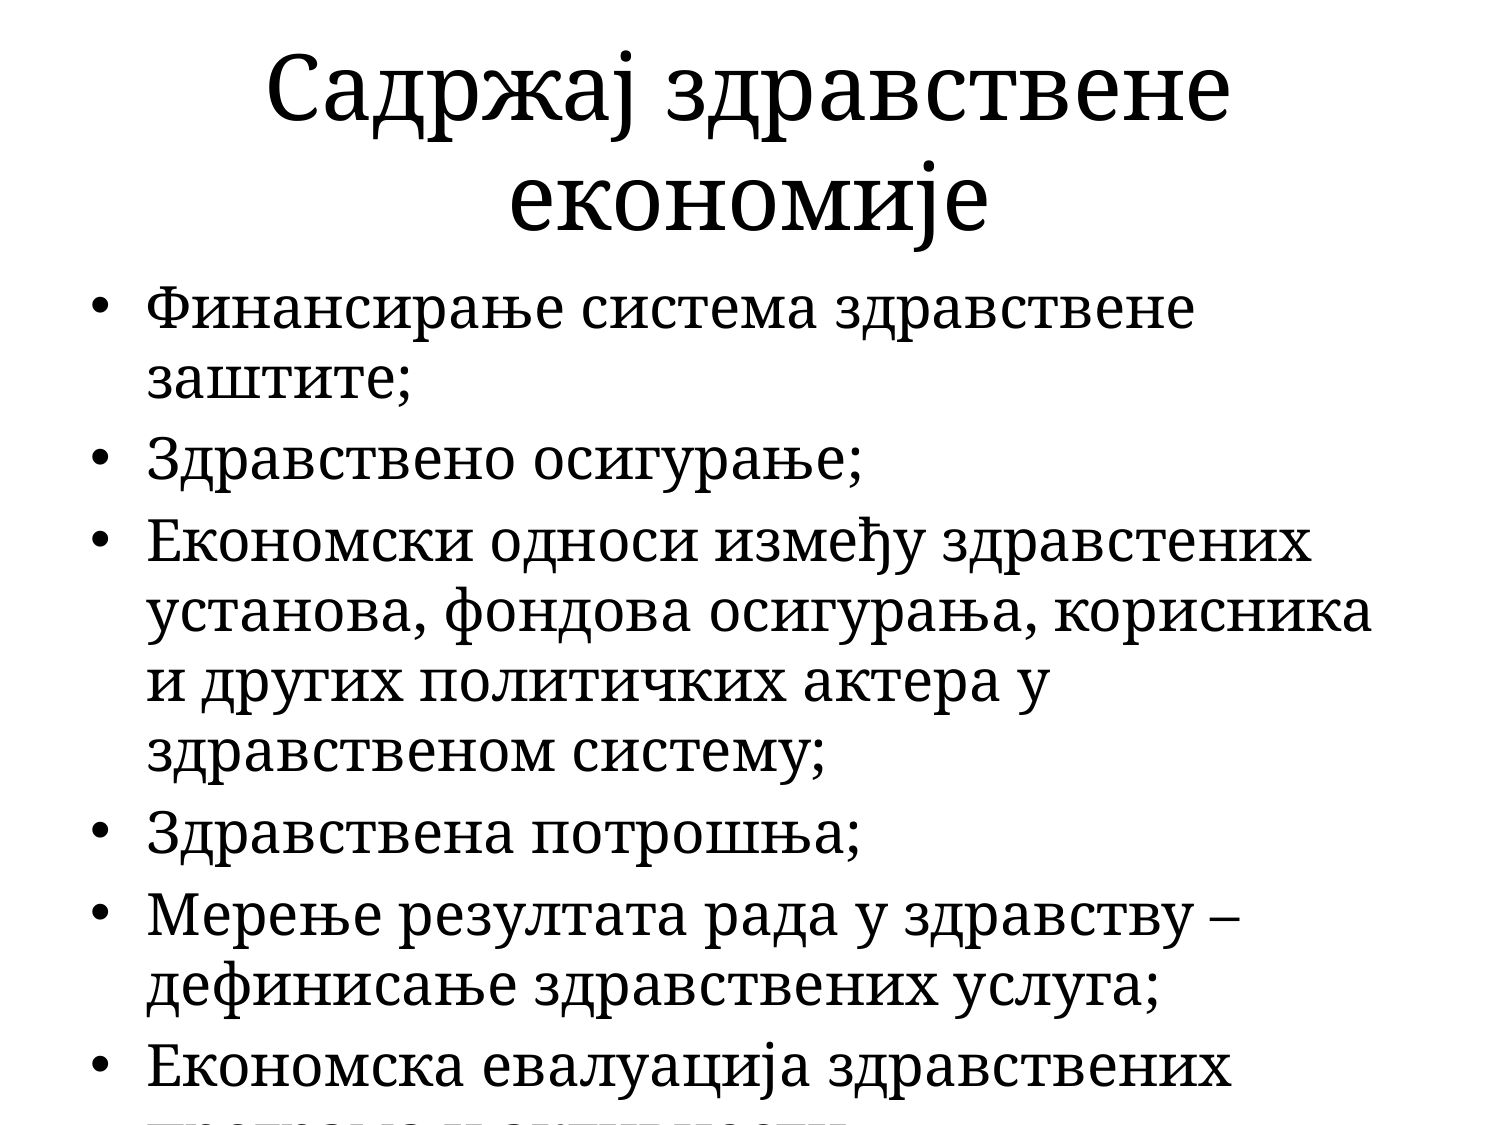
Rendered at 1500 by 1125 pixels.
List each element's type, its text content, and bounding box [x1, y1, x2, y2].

title Садржај здравствене економије [75, 45, 1425, 233]
list Финансирање система здравствене заштите; Здравствено осигурање; Економски односи између здравстених установа, фондова осигурања, корисника и других политичких актера у здравственом систему; Здравствена потрошња; Мерење резултата рада у здравству – дефинисање здравствених услуга; Економска евалуација здравствених програма и активности. [75, 262, 1425, 1005]
